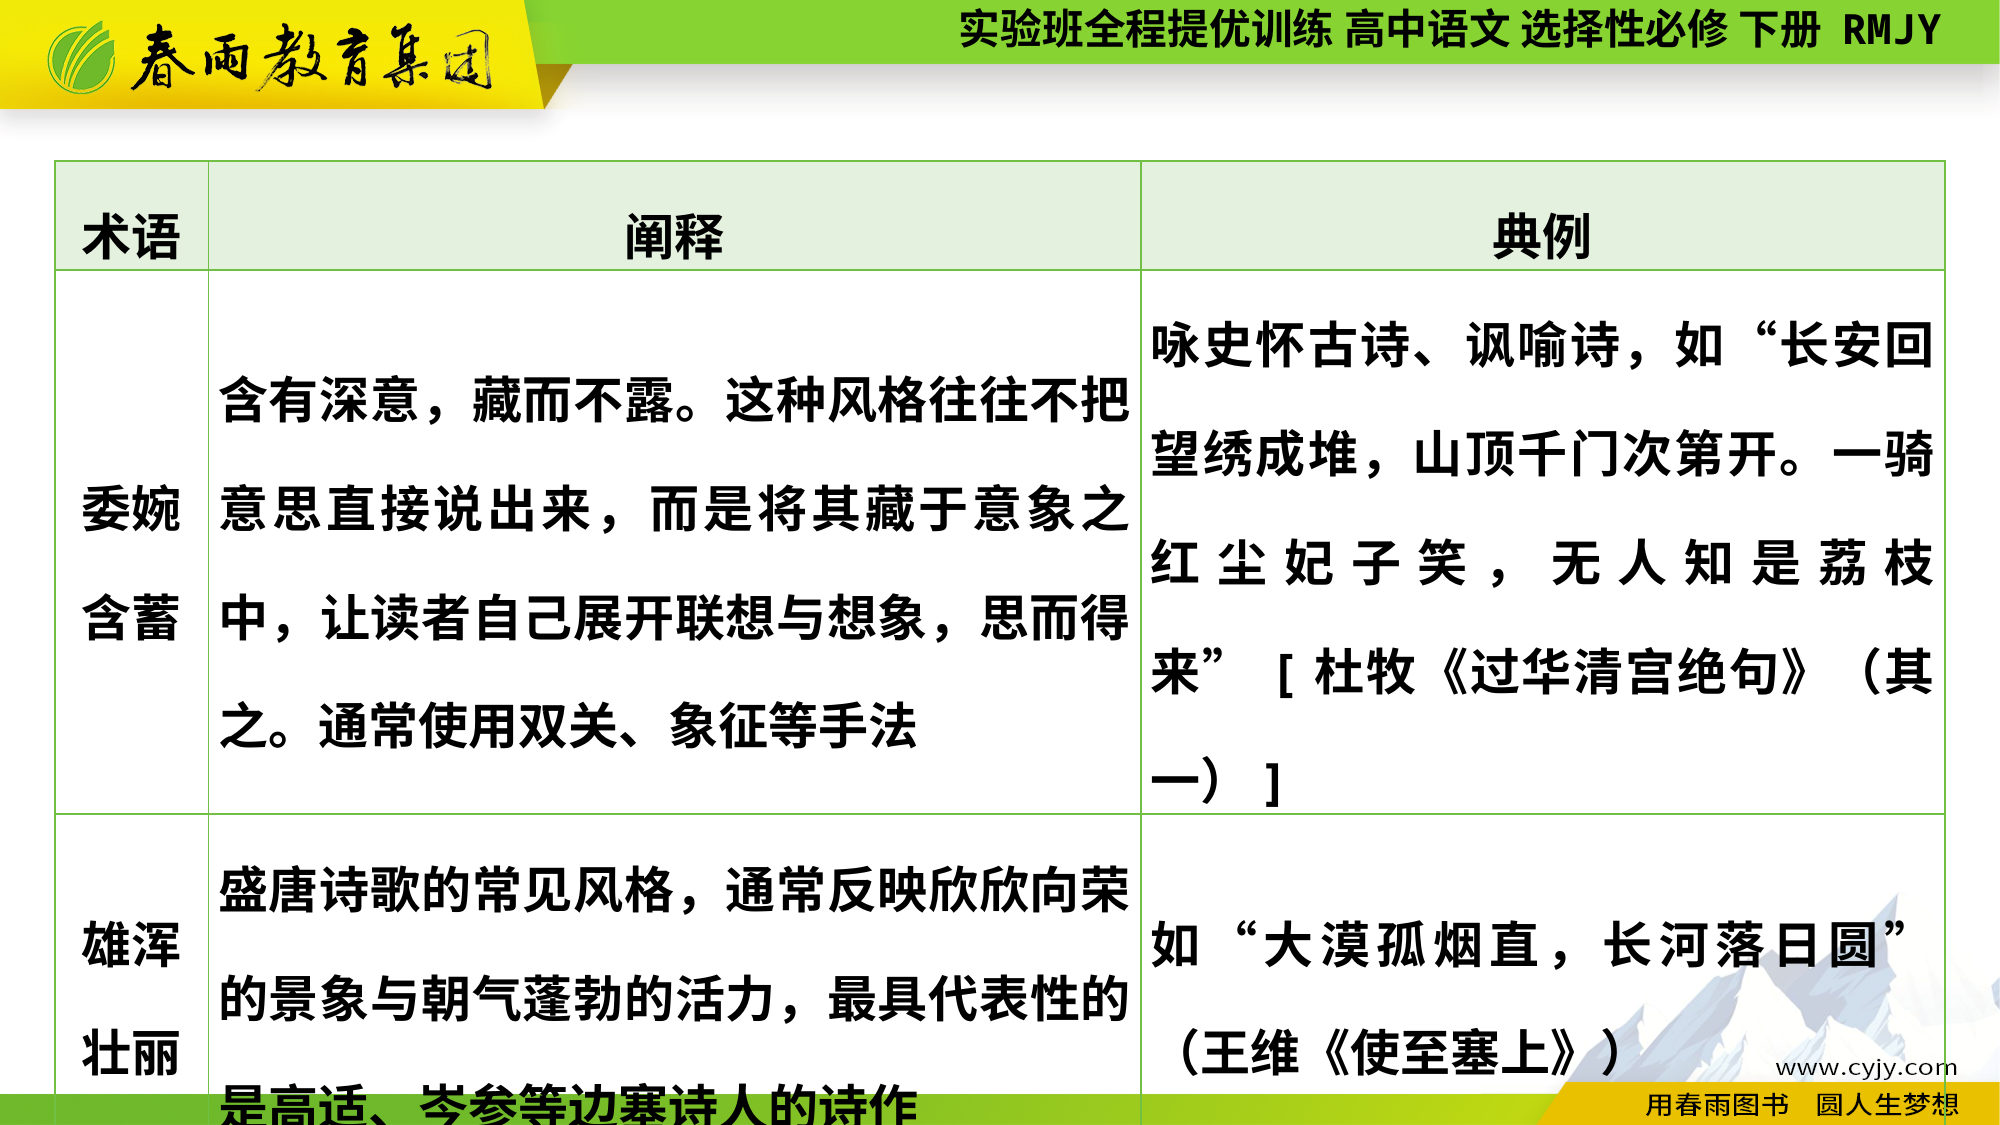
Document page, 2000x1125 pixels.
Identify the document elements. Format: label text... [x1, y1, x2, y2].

table_cell 盛唐诗歌的常见风格，通常反映欣欣向荣的景象与朝气蓬勃的活力，最具代表性的是高适、岑参等边塞诗人的诗作 [209, 815, 1140, 1125]
table_cell 如“大漠孤烟直，长河落日圆”（王维《使至塞上》） [1142, 815, 1944, 1125]
table_cell 含有深意，藏而不露。这种风格往往不把意思直接说出来，而是将其藏于意象之中，让读者自己展开联想与想象，思而得之。通常使用双关、象征等手法 [209, 271, 1140, 813]
picture [0, 0, 2000, 1125]
table_header 典例 [1142, 162, 1944, 269]
table_cell 咏史怀古诗、讽喻诗，如“长安回望绣成堆，山顶千门次第开。一骑红尘妃子笑，无人知是荔枝来”[杜牧《过华清宫绝句》（其一）] [1142, 271, 1944, 813]
table_cell 雄浑 壮丽 [56, 815, 208, 1125]
table_header 阐释 [209, 162, 1140, 269]
table_cell 委婉 含蓄 [56, 271, 208, 813]
table_header 术语 [56, 162, 208, 269]
